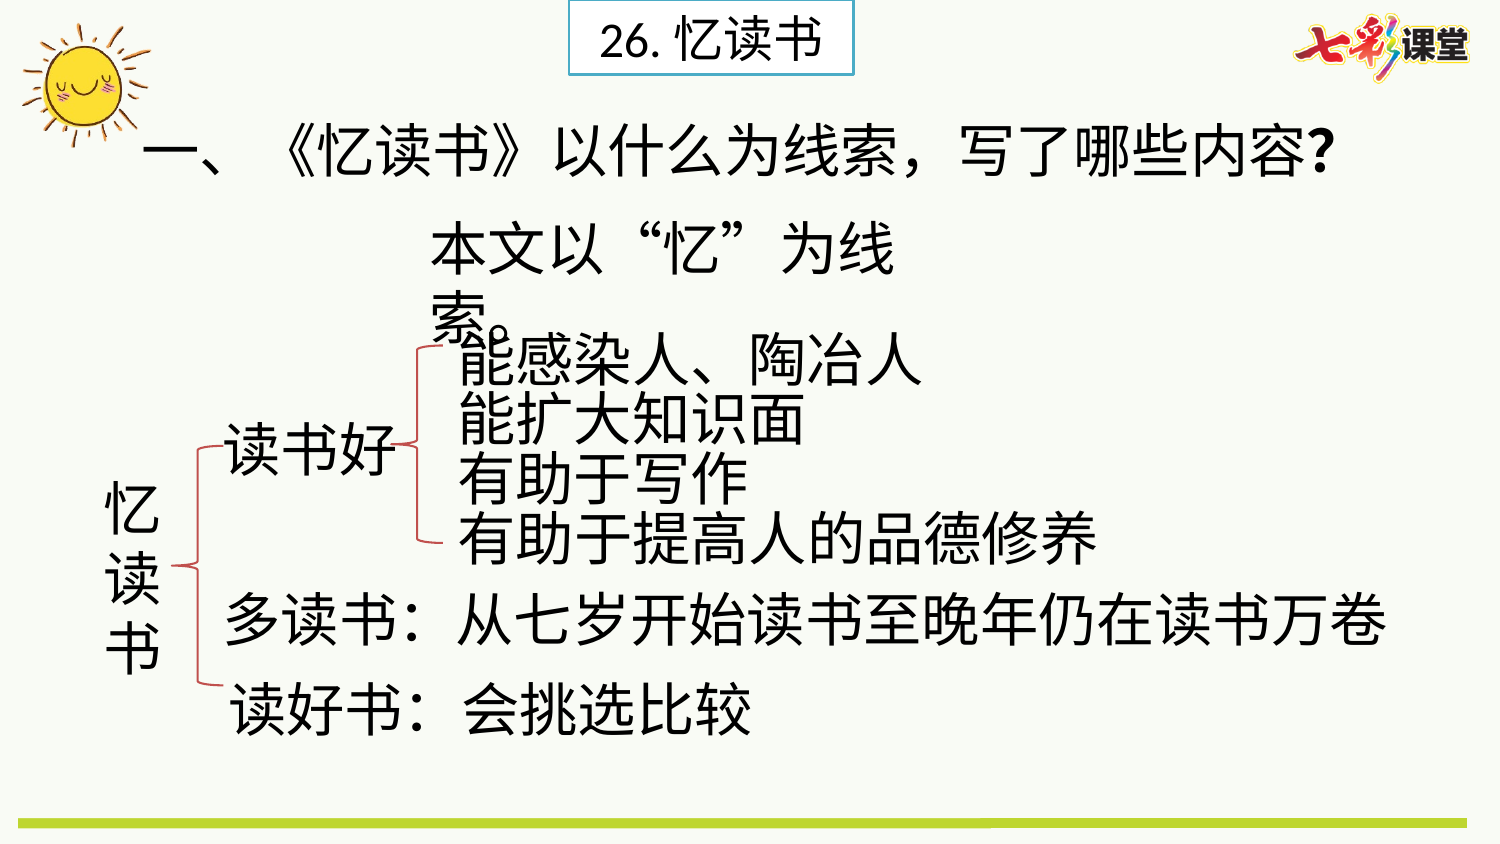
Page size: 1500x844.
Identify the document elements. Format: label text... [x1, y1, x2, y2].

text_box 读书好 [207, 405, 442, 491]
text_box 有助于写作 [442, 434, 1166, 520]
text_box 忆读书 [89, 465, 216, 690]
text_box 本文以“忆”为线索。 [414, 204, 919, 359]
text_box 能感染人、陶冶人 [442, 315, 1286, 401]
text_box 能扩大知识面 [442, 374, 981, 434]
picture [0, 0, 173, 172]
text_box [416, 344, 442, 405]
text_box 一、《忆读书》以什么为线索，写了哪些内容？ [126, 106, 1437, 192]
text_box [216, 661, 224, 687]
text_box 有助于提高人的品德修养 [442, 494, 1336, 575]
text_box 读好书：会挑选比较 [213, 666, 854, 751]
text_box 26.忆读书 [568, 0, 855, 76]
text_box 多读书：从七岁开始读书至晚年仍在读书万卷 [216, 575, 1421, 661]
text_box [416, 491, 442, 544]
picture [18, 771, 1467, 844]
text_box [196, 444, 224, 575]
picture [1291, 9, 1472, 87]
